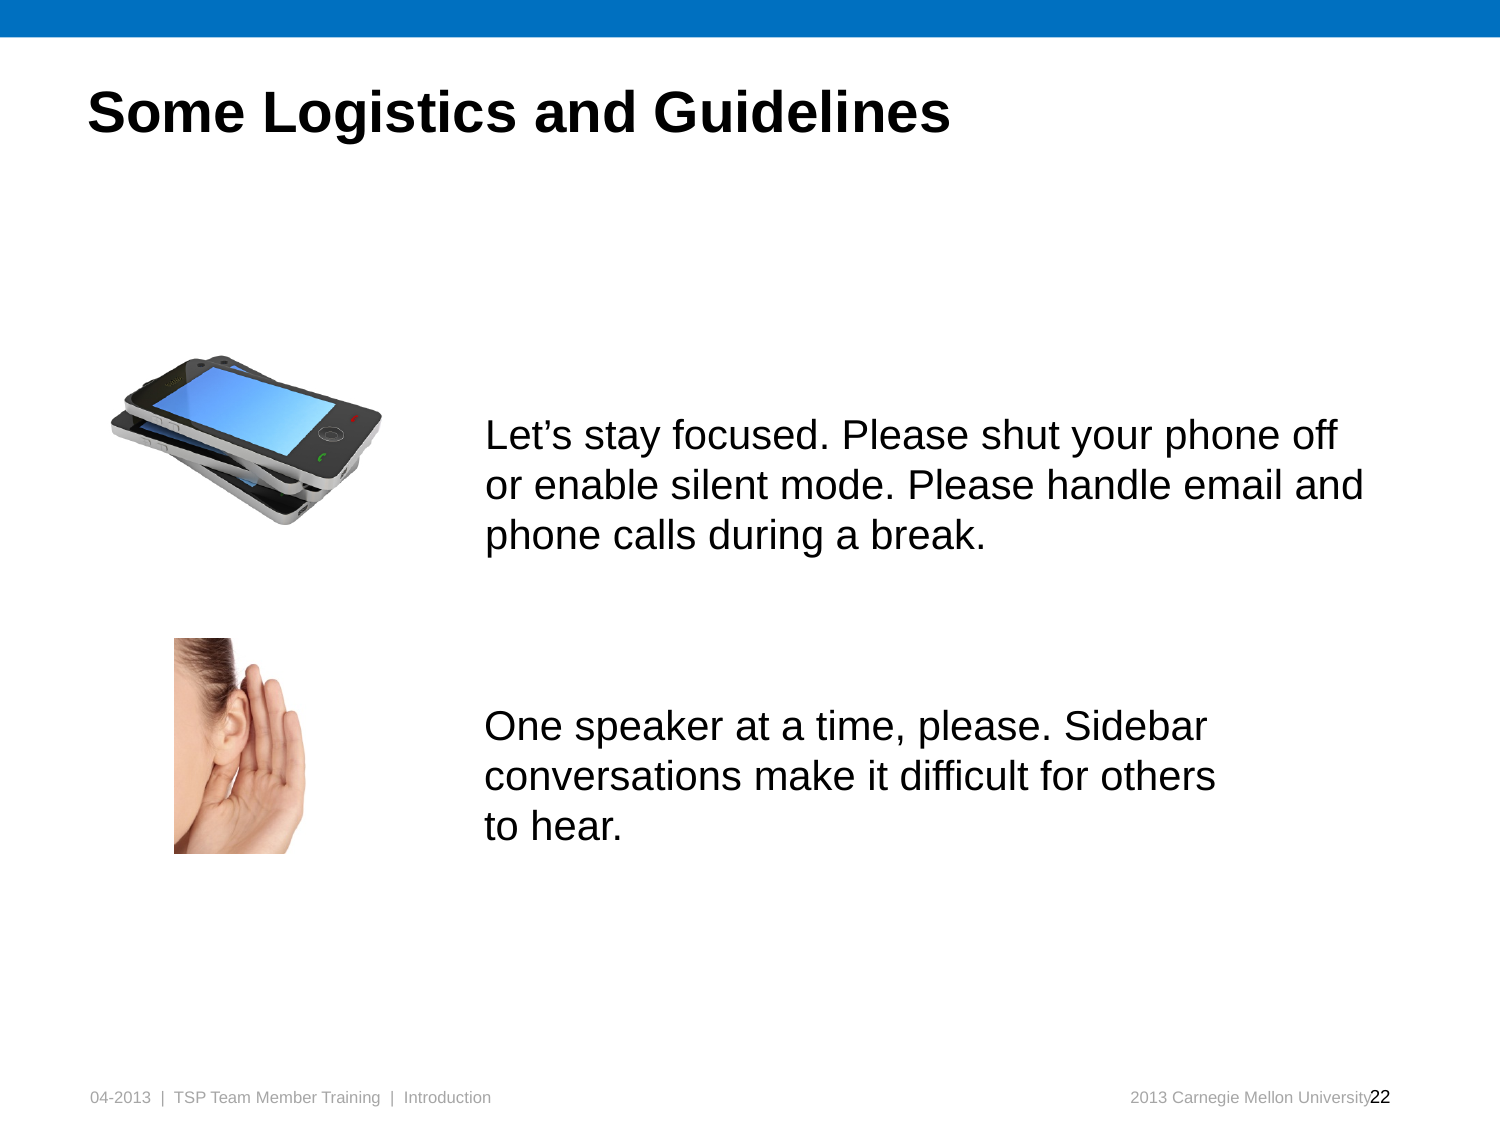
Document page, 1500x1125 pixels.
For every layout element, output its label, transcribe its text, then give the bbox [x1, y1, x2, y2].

picture [106, 320, 385, 530]
title Some Logistics and Guidelines [87, 87, 1439, 226]
text_box One speaker at a time, please. Sidebar conversations make it difficult for others to hear. [469, 691, 1232, 856]
picture [174, 637, 319, 854]
text_box Let’s stay focused. Please shut your phone off or enable silent mode. Please handle email and phone calls during a break. [470, 400, 1392, 566]
